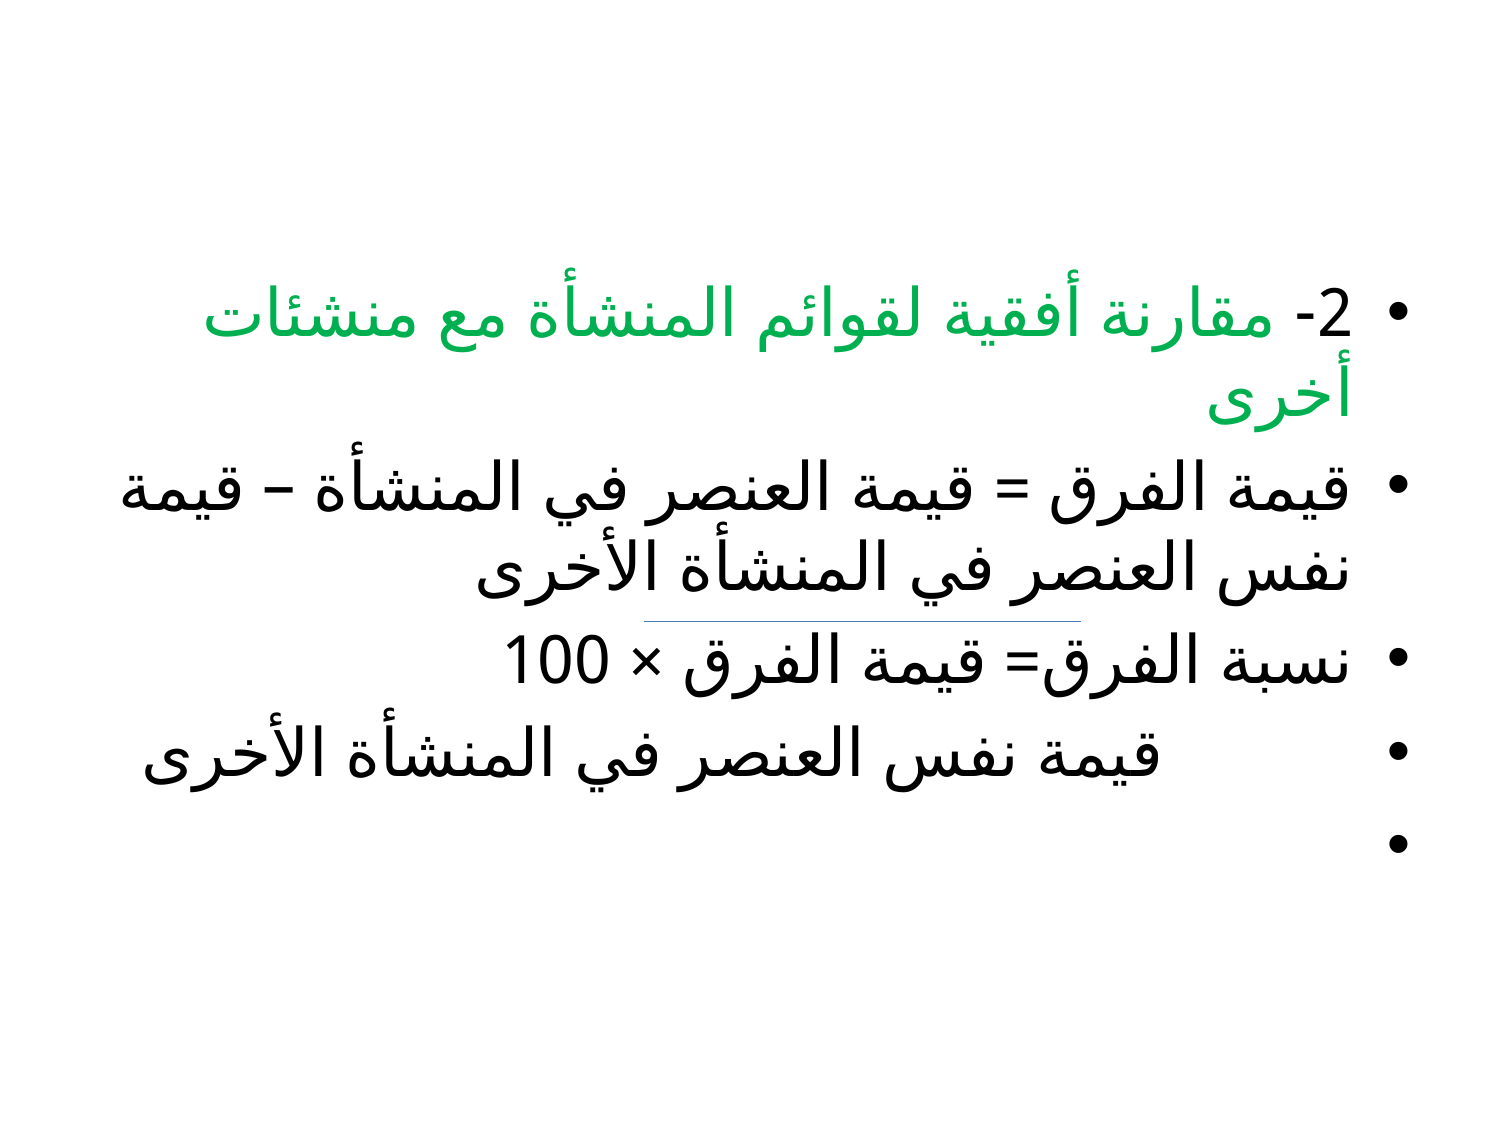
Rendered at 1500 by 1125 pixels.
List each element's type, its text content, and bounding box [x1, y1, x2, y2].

list 2- مقارنة أفقية لقوائم المنشأة مع منشئات أخرى قيمة الفرق = قيمة العنصر في المنشأة – قيمة نفس العنصر في المنشأة الأخرى نسبة الفرق= قيمة الفرق × 100 قيمة نفس العنصر في المنشأة الأخرى [75, 262, 1425, 1005]
